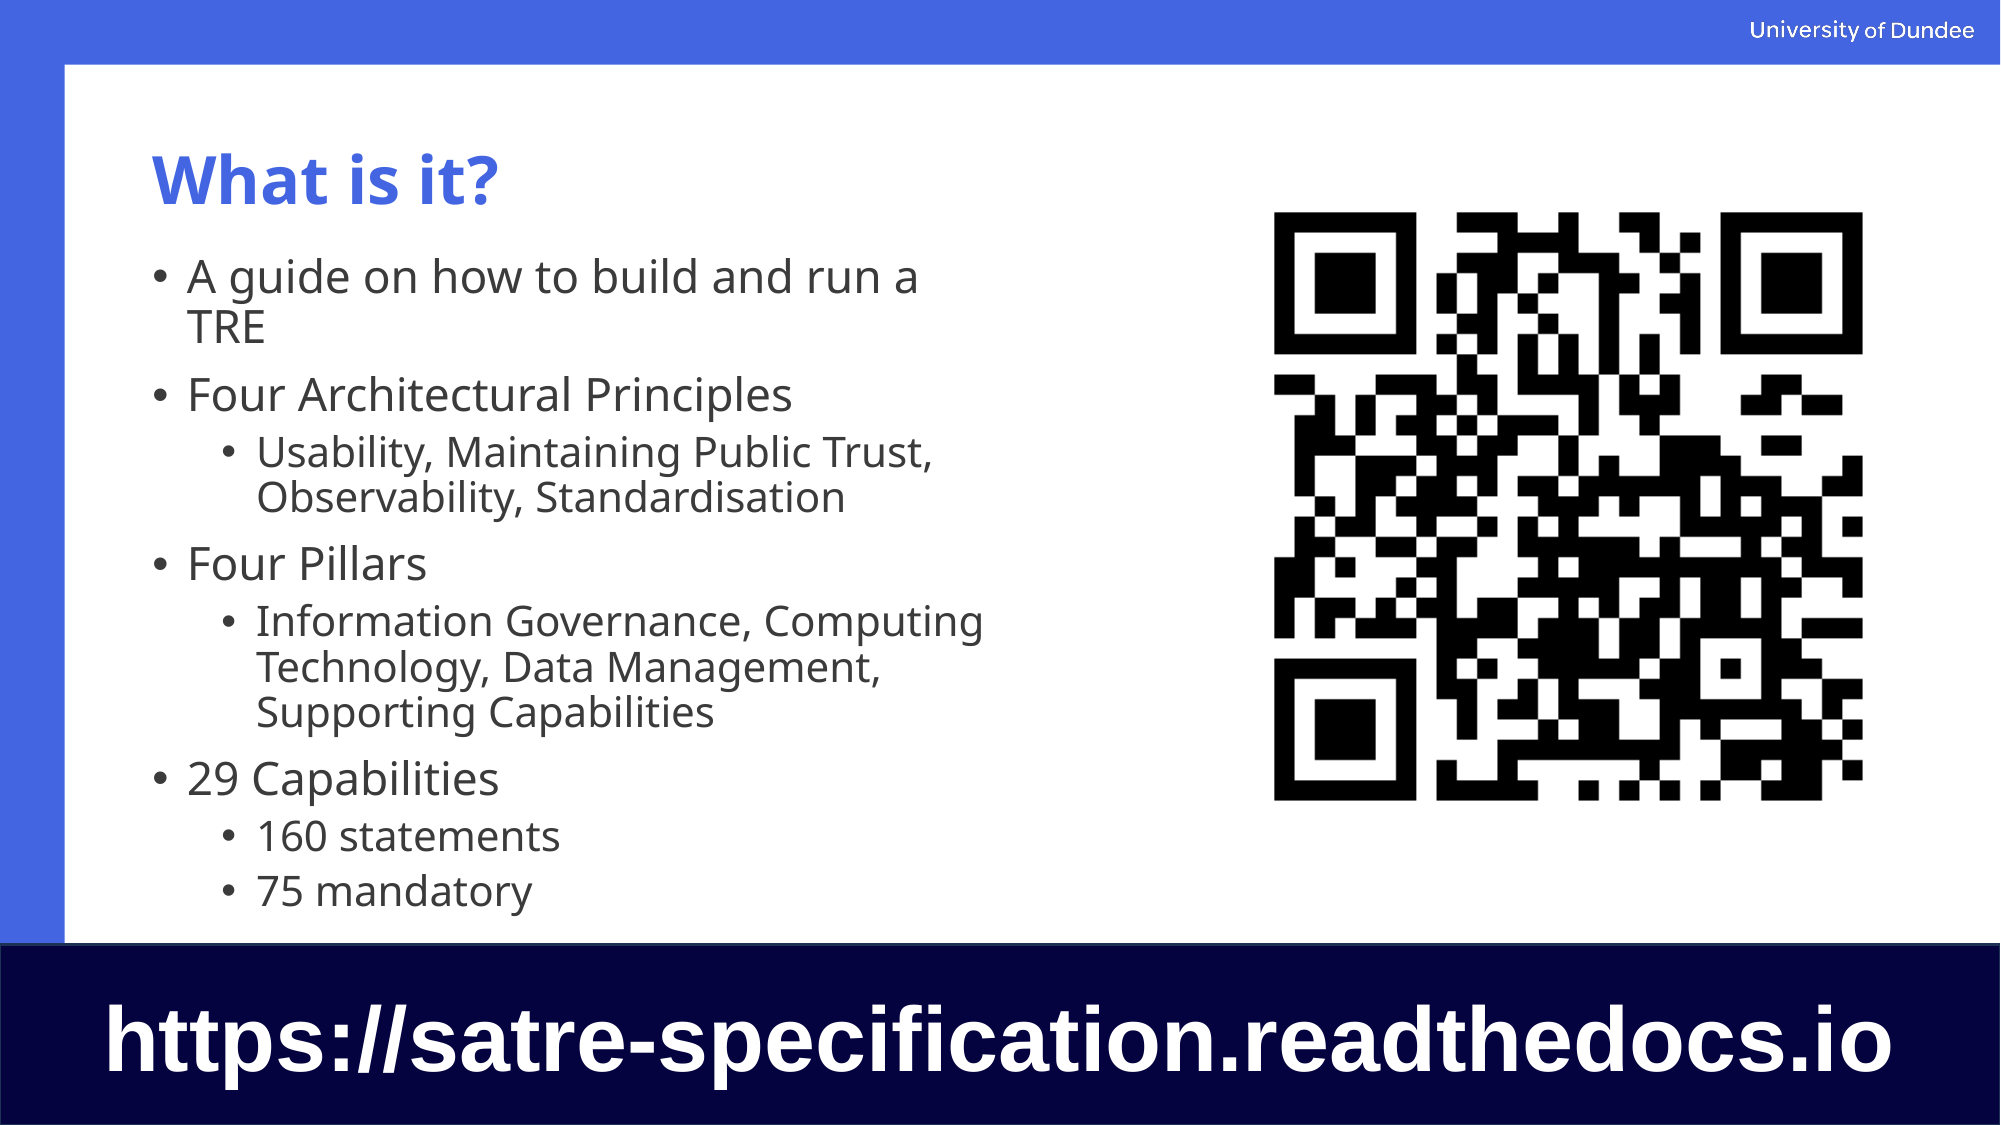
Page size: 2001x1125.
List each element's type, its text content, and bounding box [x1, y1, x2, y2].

picture [1751, 20, 1974, 42]
picture [1170, 108, 1969, 907]
title What is it? [137, 127, 1170, 238]
list A guide on how to build and run a TRE Four Architectural Principles Usability, Maintaining Public Trust, Observability, Standardisation Four Pillars Information Governance, Computing Technology, Data Management, Supporting Capabilities 29 Capabilities 160 statements 75 mandatory [137, 246, 1000, 943]
text_box https://satre-specification.readthedocs.io [0, 943, 2000, 1125]
